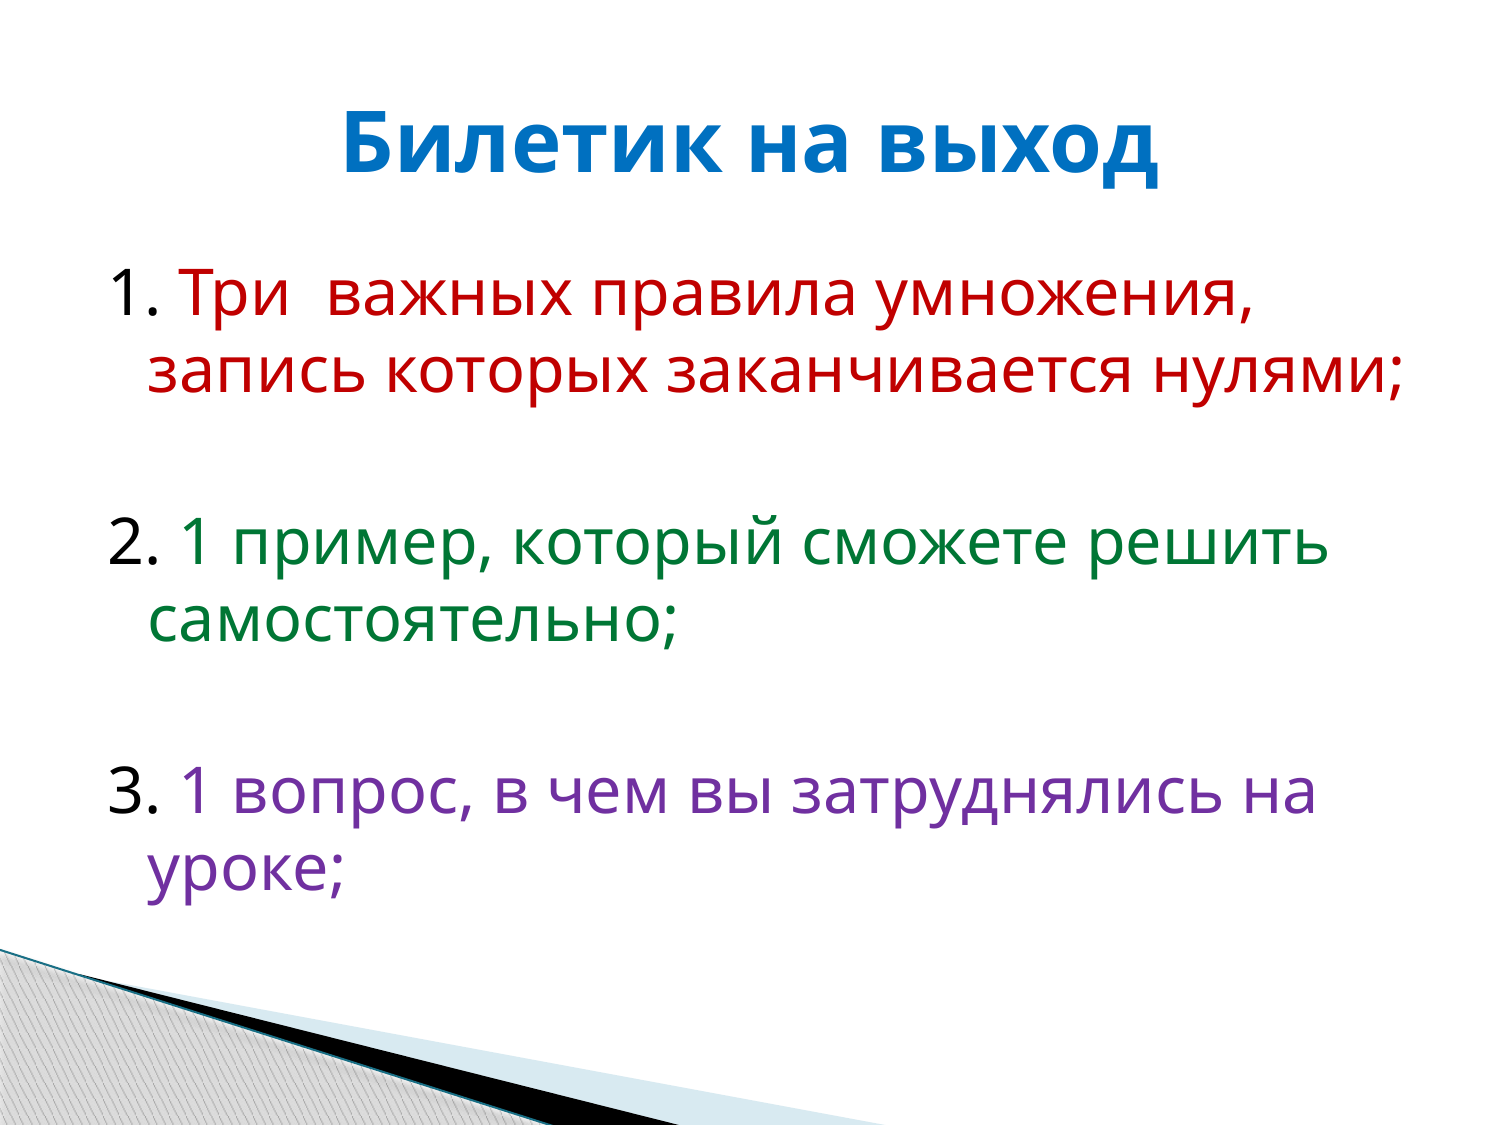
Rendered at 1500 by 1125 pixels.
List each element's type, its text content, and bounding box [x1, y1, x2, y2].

title Билетик на выход [75, 45, 1425, 233]
list 1. Три важных правила умножения, запись которых заканчивается нулями; 2. 1 пример, который сможете решить самостоятельно; 3. 1 вопрос, в чем вы затруднялись на уроке; [75, 243, 1425, 986]
